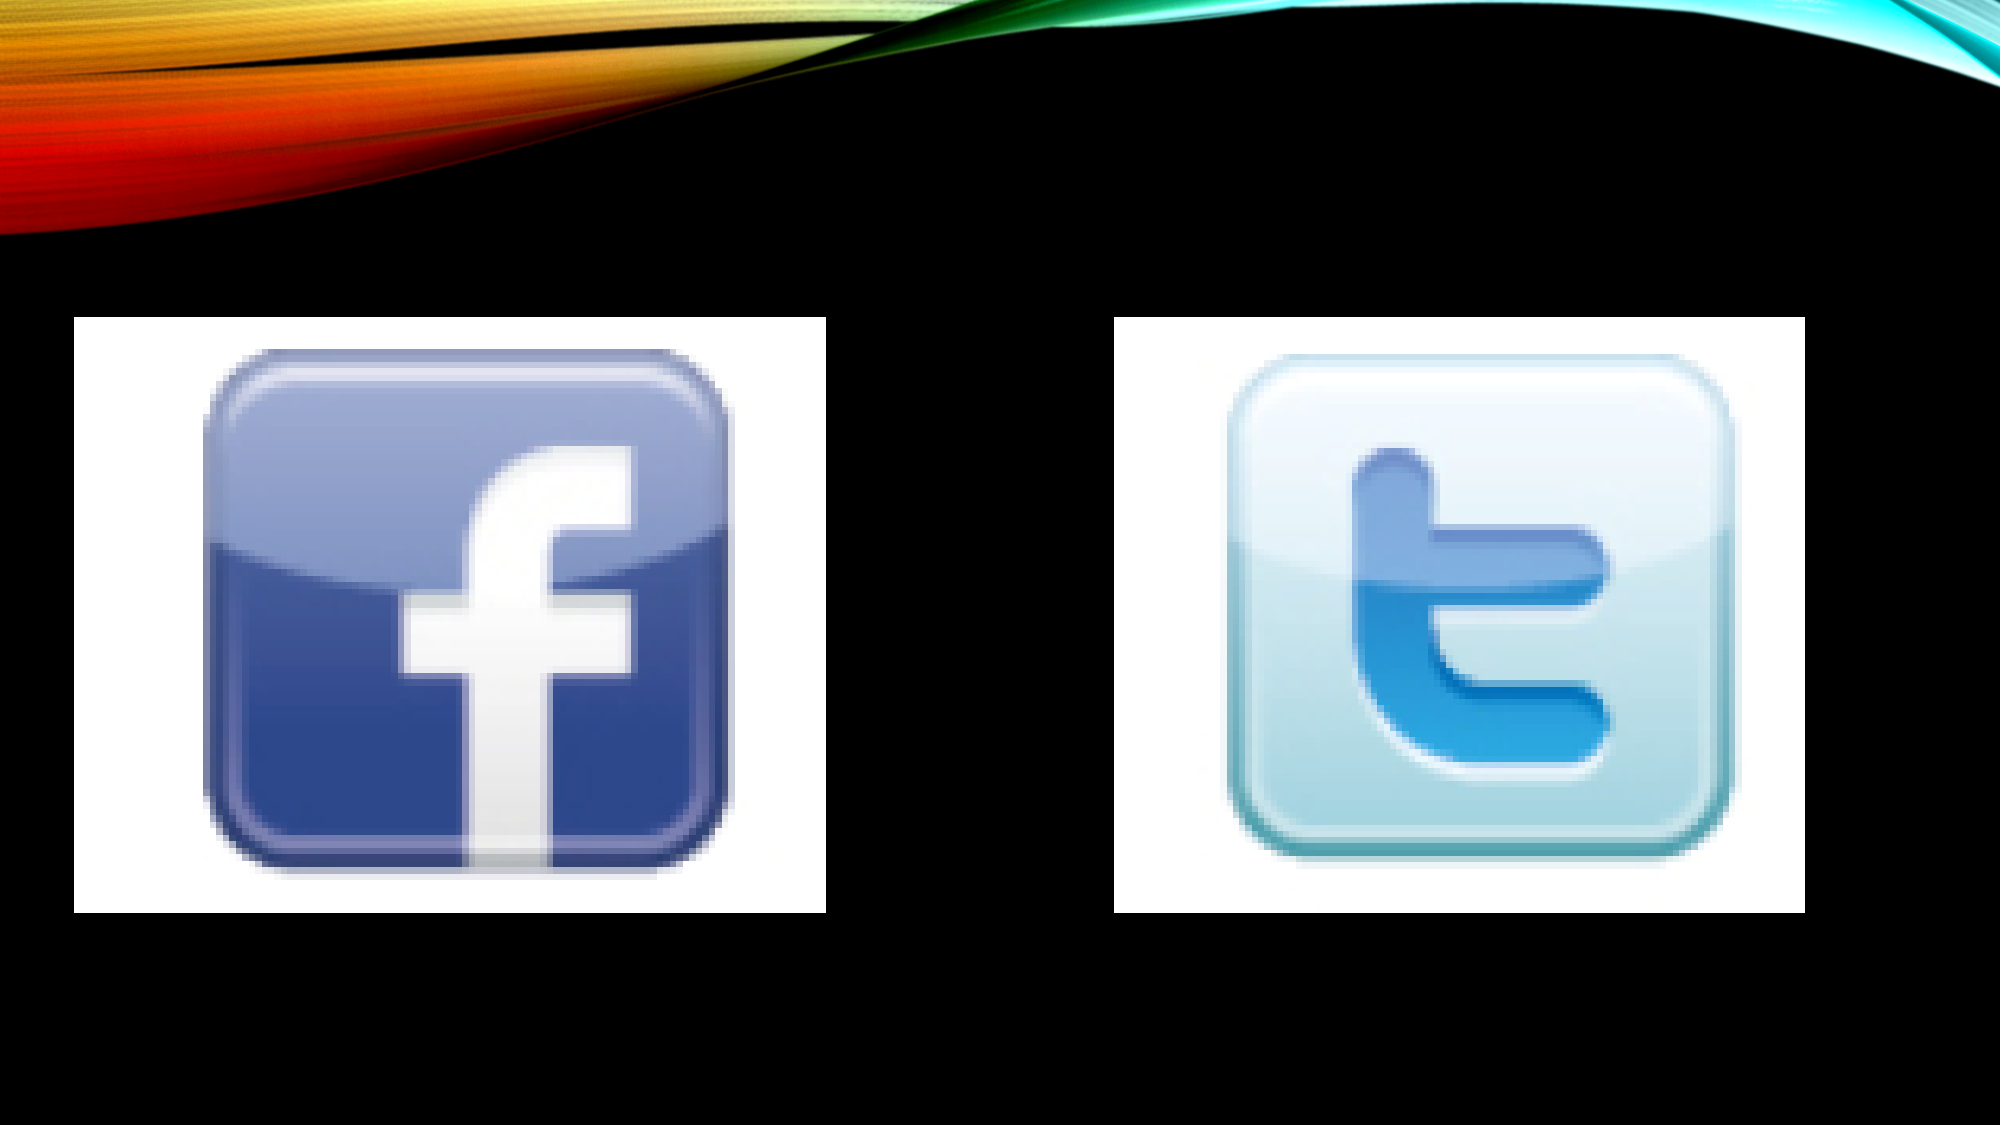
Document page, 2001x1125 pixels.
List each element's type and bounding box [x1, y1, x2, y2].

picture [1114, 317, 1805, 913]
picture [74, 317, 826, 913]
picture [0, 0, 2000, 237]
